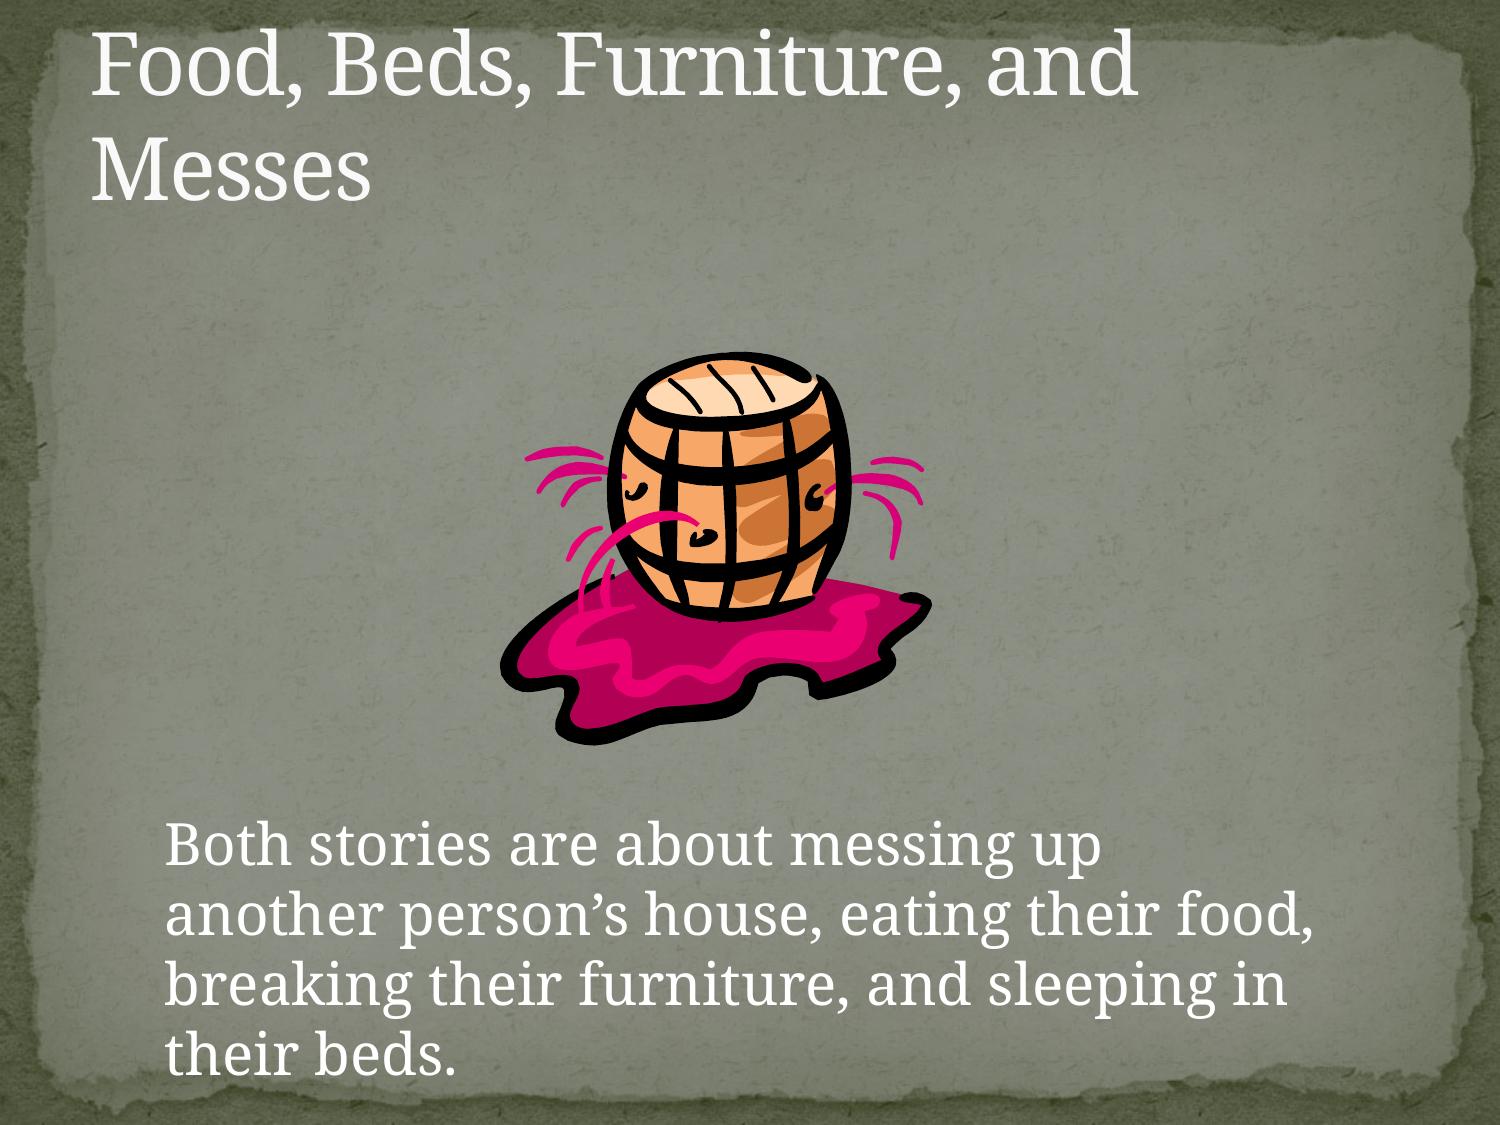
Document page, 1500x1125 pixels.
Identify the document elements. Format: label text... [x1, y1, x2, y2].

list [502, 351, 934, 749]
title Food, Beds, Furniture, and Messes [74, 24, 1425, 225]
text_box Both stories are about messing up another person’s house, eating their food, breaking their furniture, and sleeping in their beds. [149, 799, 1338, 1095]
